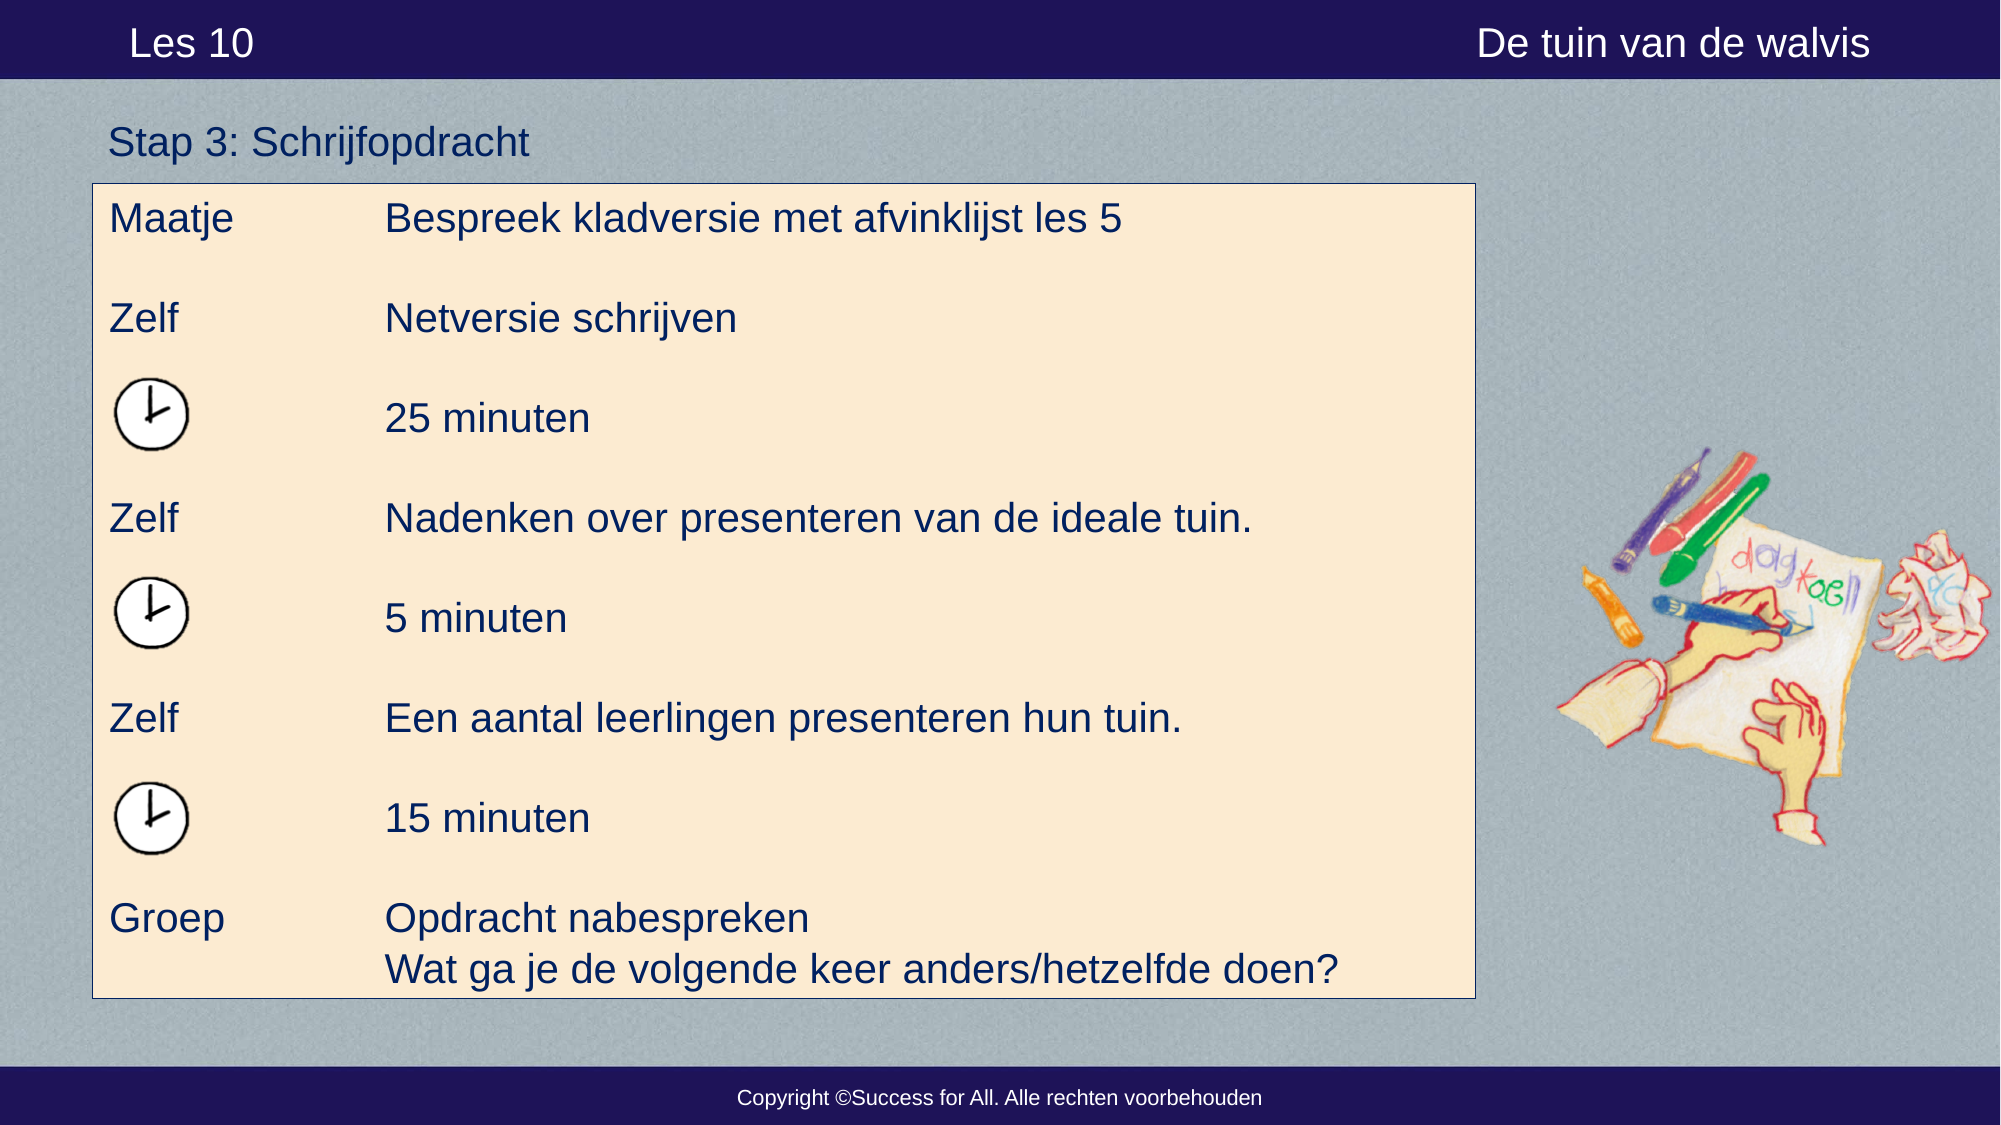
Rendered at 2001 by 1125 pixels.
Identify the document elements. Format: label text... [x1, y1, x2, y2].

text_box De tuin van de walvis [999, 8, 1886, 73]
text_box Les 10 [114, 8, 354, 73]
picture [0, 0, 2001, 1125]
text_box Copyright ©Success for All. Alle rechten voorbehouden [0, 1076, 2000, 1125]
text_box Stap 3: Schrijfopdracht [92, 107, 886, 173]
text_box Maatje Bespreek kladversie met afvinklijst les 5 Zelf Netversie schrijven 25 minuten Zelf Nadenken over presenteren van de ideale tuin. 5 minuten Zelf Een aantal leerlingen presenteren hun tuin. 15 minuten Groep Opdracht nabespreken Wat ga je de volgende keer anders/hetzelfde doen? [92, 183, 1476, 999]
